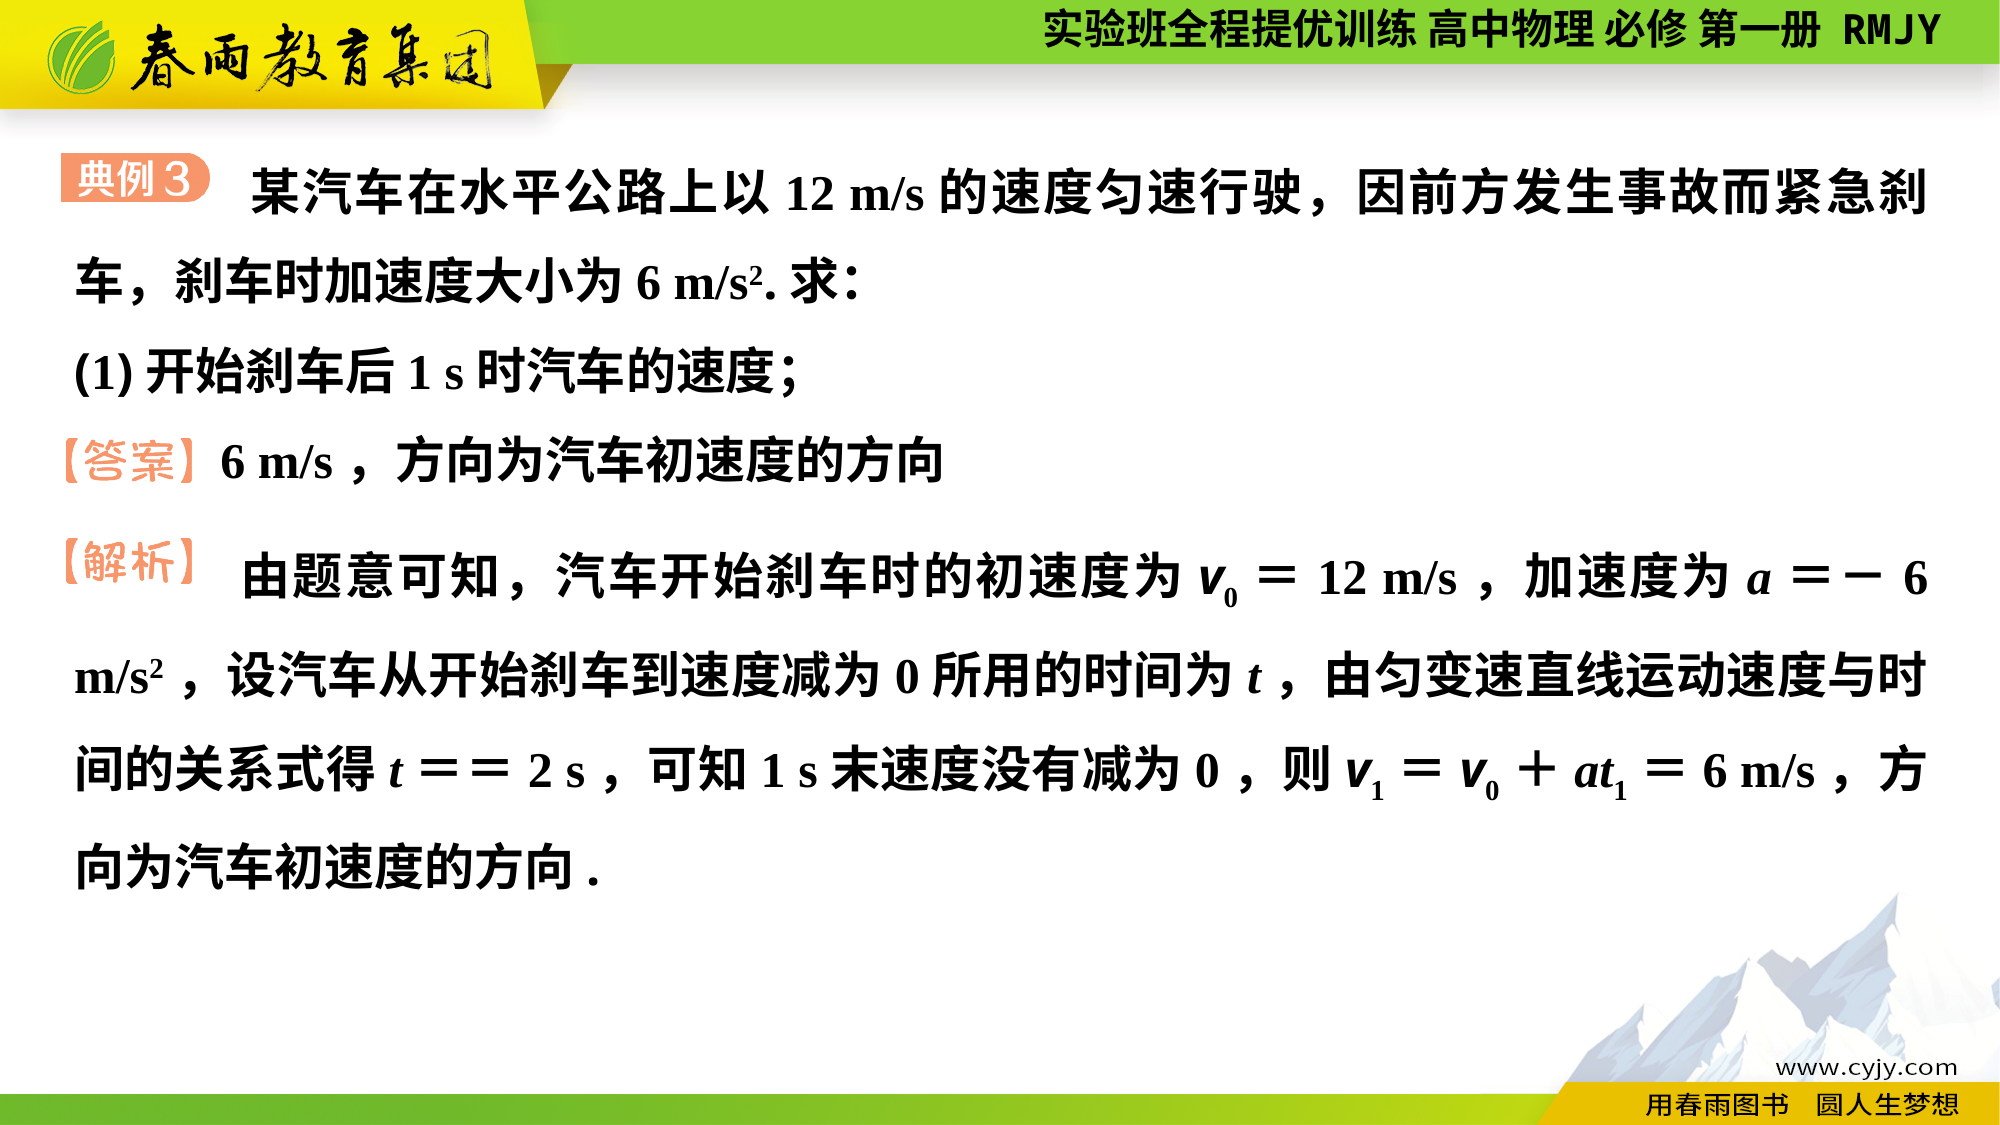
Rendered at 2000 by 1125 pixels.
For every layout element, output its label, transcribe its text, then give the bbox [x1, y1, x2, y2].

text_box 6 m/s，方向为汽车初速度的方向 [205, 421, 960, 496]
list 某汽车在水平公路上以12 m/s的速度匀速行驶，因前方发生事故而紧急刹车，刹车时加速度大小为6 m/s2.求： (1)开始刹车后1 s时汽车的速度； [59, 122, 1944, 411]
picture [0, 0, 2000, 1125]
